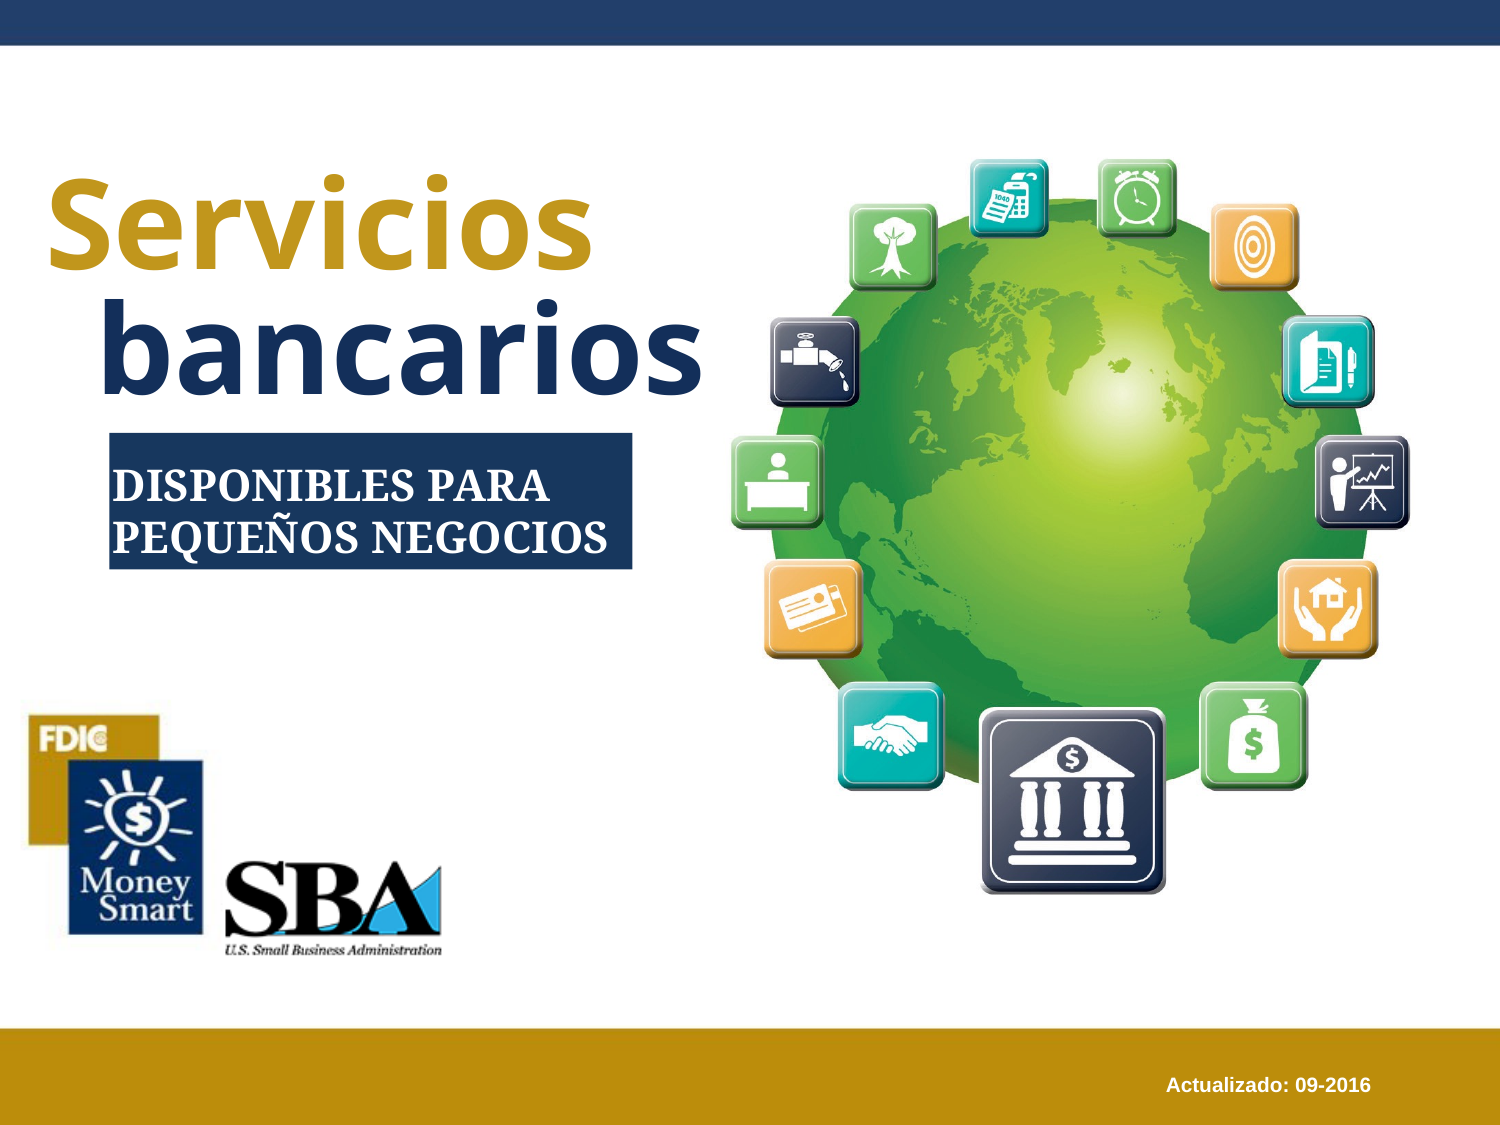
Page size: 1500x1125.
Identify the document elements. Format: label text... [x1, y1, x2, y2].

text_box [109, 432, 633, 449]
text_box Servicios [37, 137, 706, 303]
text_box bancarios [87, 262, 706, 428]
text_box Actualizado: 09-2016 [1151, 1064, 1387, 1104]
text_box DISPONIBLES PARA PEQUEÑOS NEGOCIOS [105, 449, 650, 570]
picture [0, 0, 1500, 1125]
